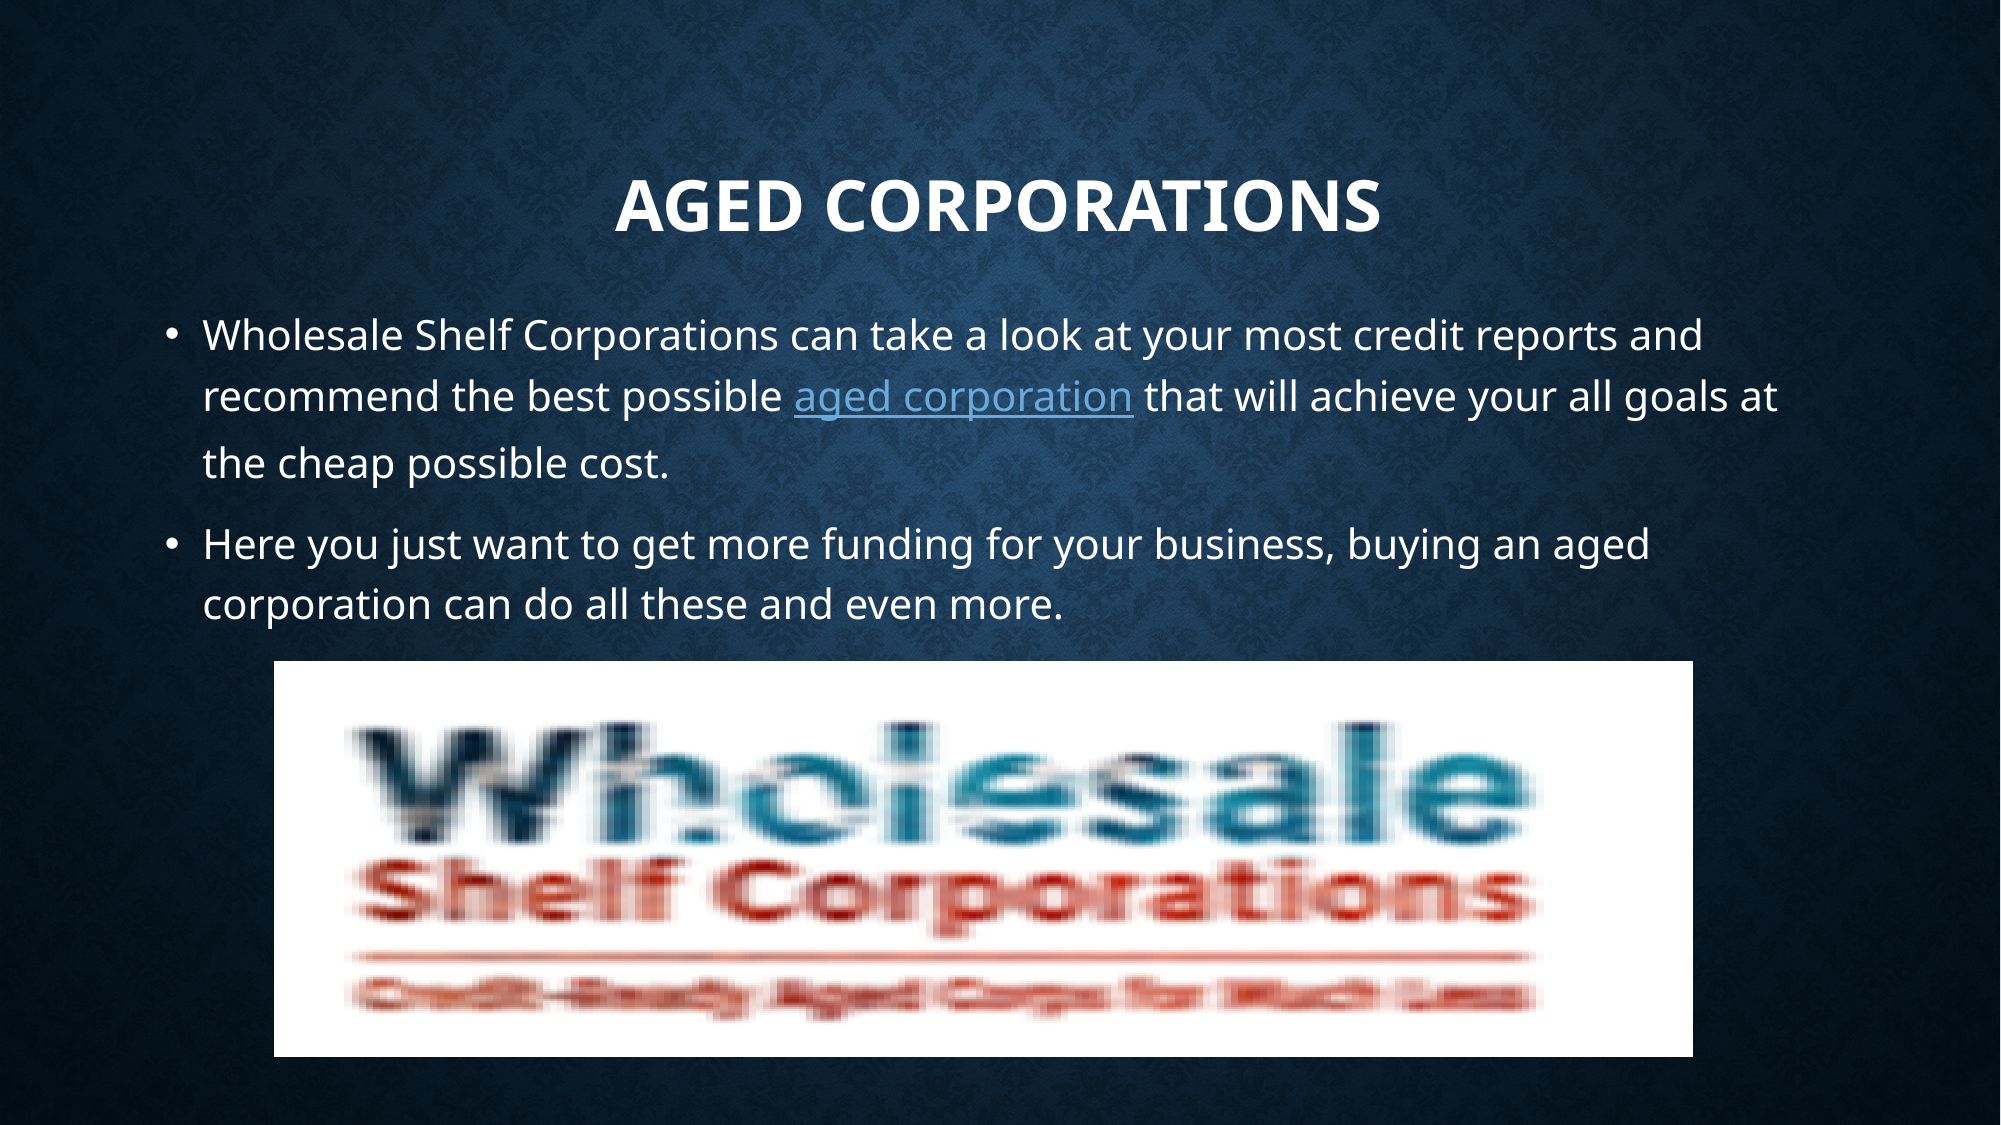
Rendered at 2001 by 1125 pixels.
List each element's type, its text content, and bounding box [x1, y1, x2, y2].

title Aged Corporations [149, 99, 1849, 291]
picture [274, 660, 1693, 1057]
list Wholesale Shelf Corporations can take a look at your most credit reports and recommend the best possible aged corporation that will achieve your all goals at the cheap possible cost. Here you just want to get more funding for your business, buying an aged corporation can do all these and even more. [149, 291, 1849, 662]
